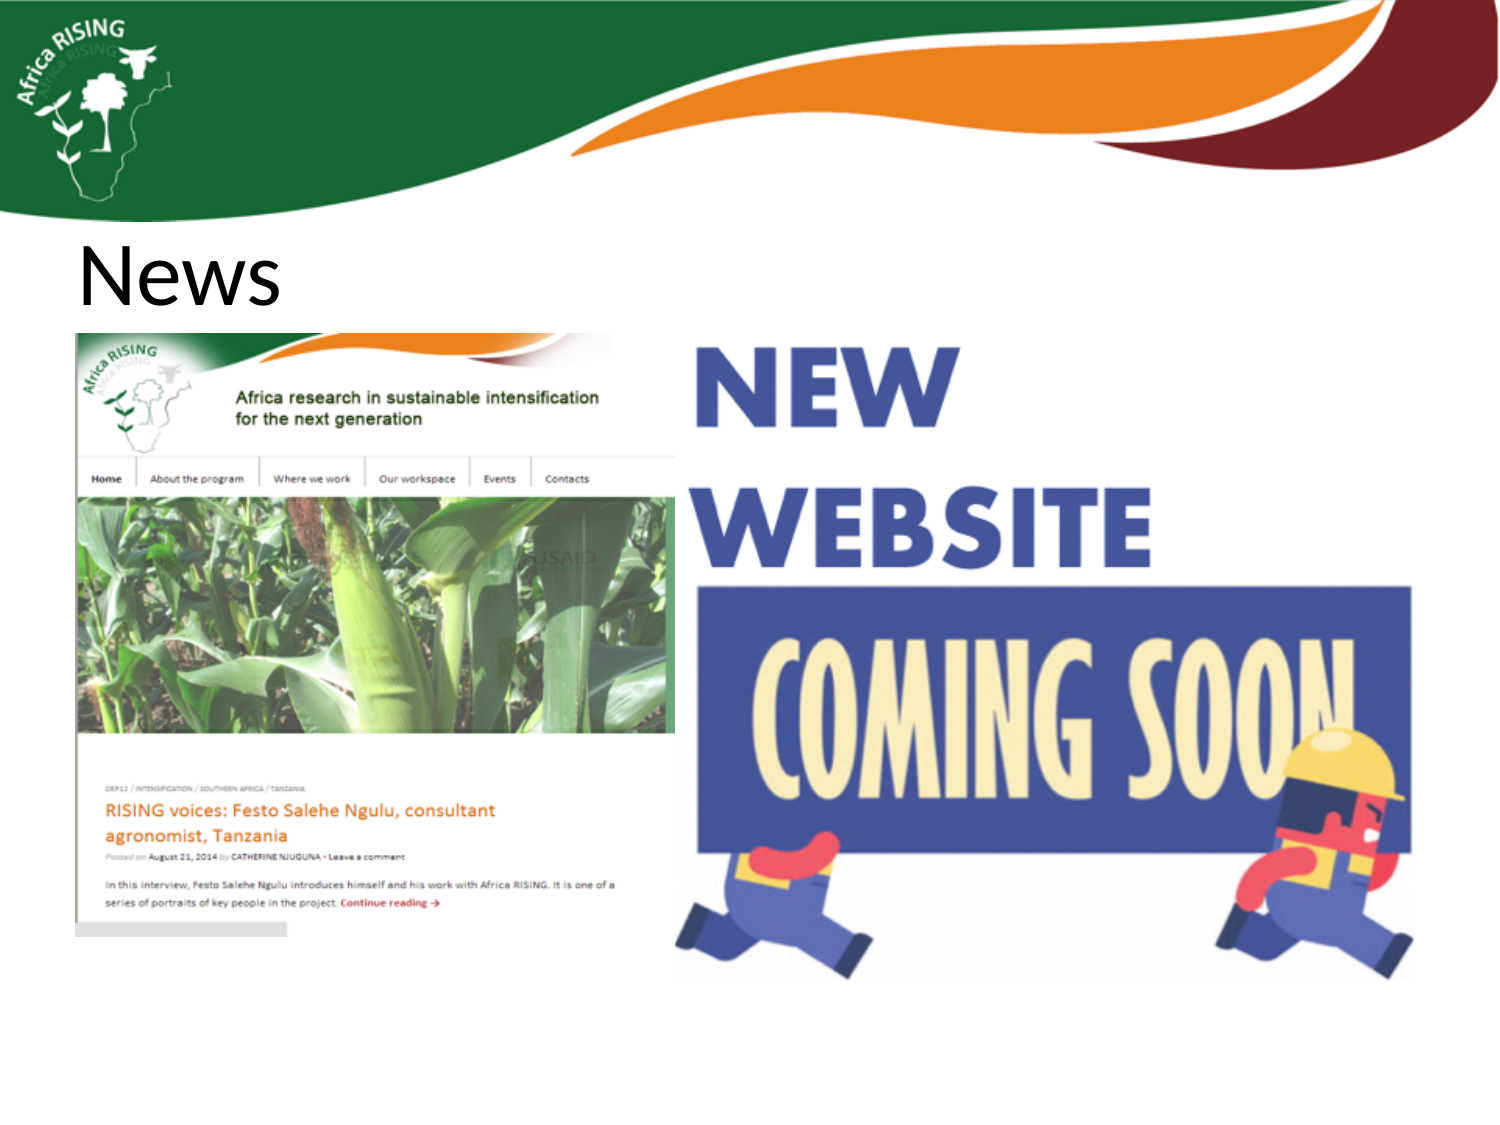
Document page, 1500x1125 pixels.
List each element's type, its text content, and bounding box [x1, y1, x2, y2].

title News [62, 174, 1412, 363]
picture [0, 0, 1499, 222]
picture [74, 318, 1426, 989]
